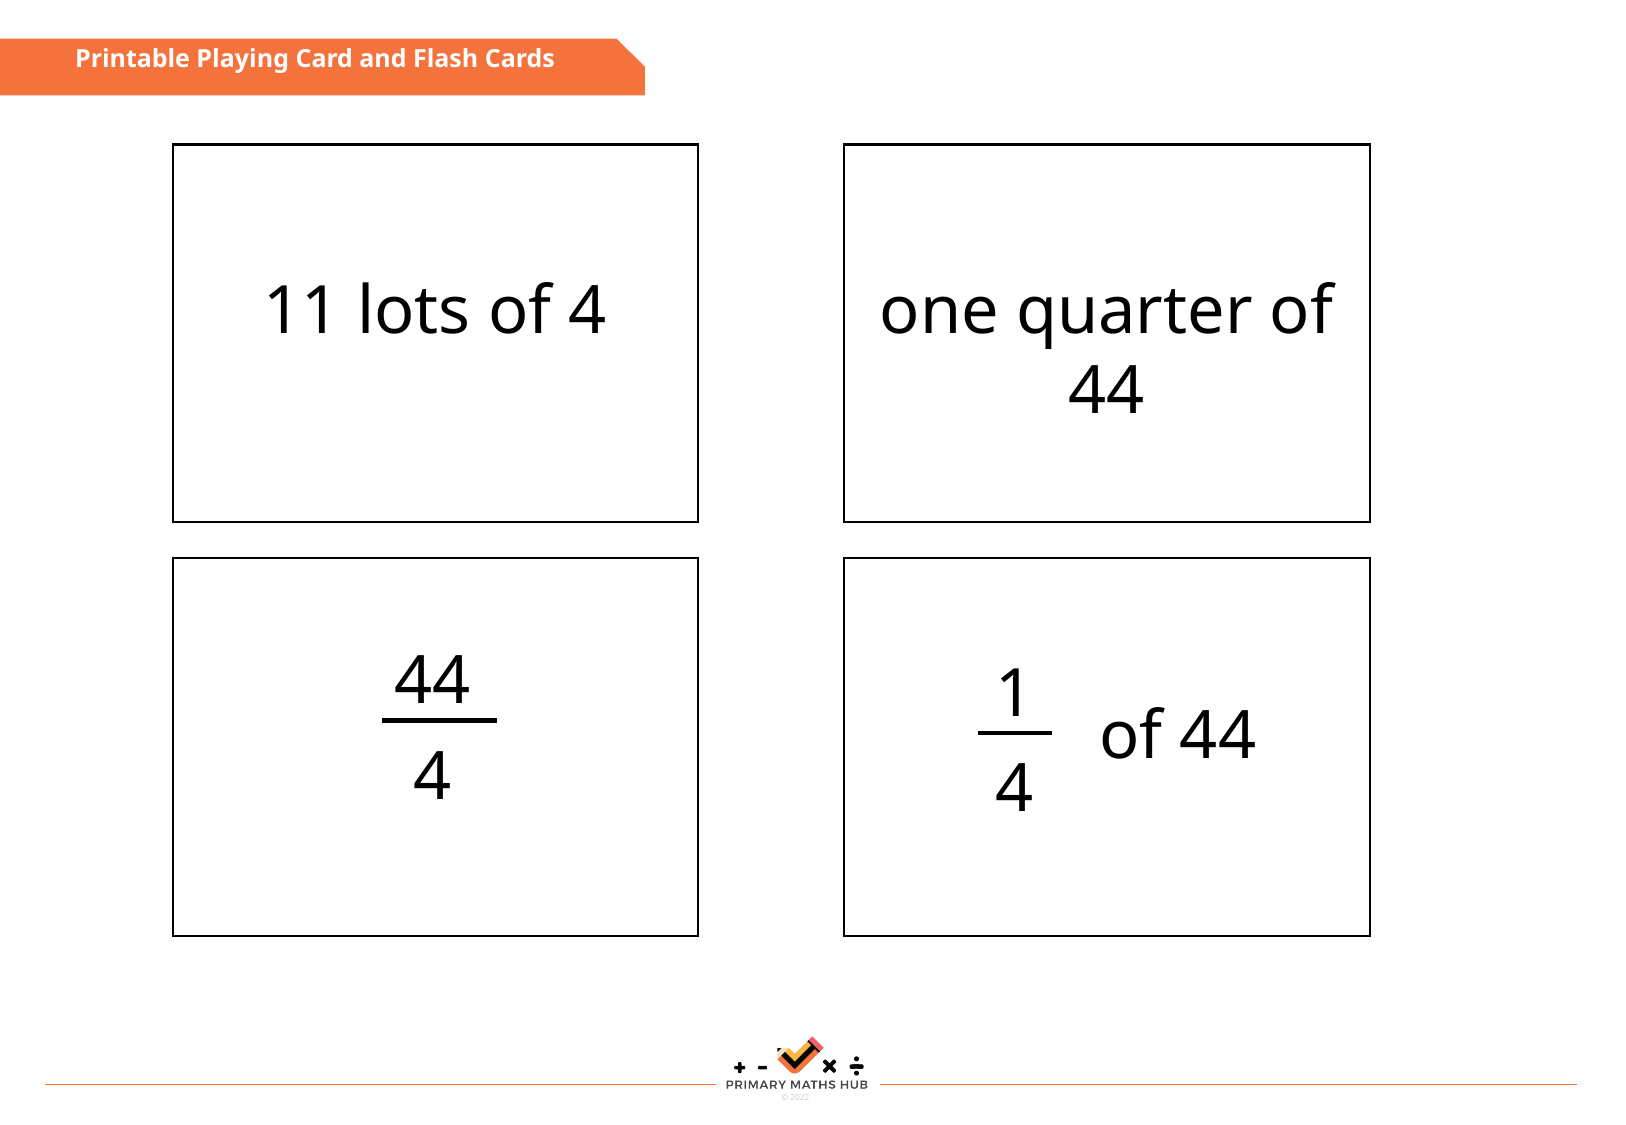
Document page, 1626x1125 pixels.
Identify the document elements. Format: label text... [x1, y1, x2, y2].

text_box [172, 143, 699, 259]
picture [722, 1034, 872, 1094]
table_cell 4 [368, 720, 497, 815]
text_box 11 lots of 4 [172, 259, 699, 355]
text_box [172, 557, 699, 937]
text_box © 2022 [720, 1084, 870, 1110]
text_box [172, 355, 699, 523]
text_box one quarter of 44 [844, 259, 1370, 435]
table_header 1 [978, 638, 1052, 731]
text_box [843, 143, 1371, 523]
table_header 44 [368, 625, 497, 720]
text_box [843, 557, 1371, 937]
table_cell 4 [978, 735, 1052, 828]
text_box of 44 [1058, 684, 1298, 780]
text_box Printable Playing Card and Flash Cards [0, 37, 646, 97]
